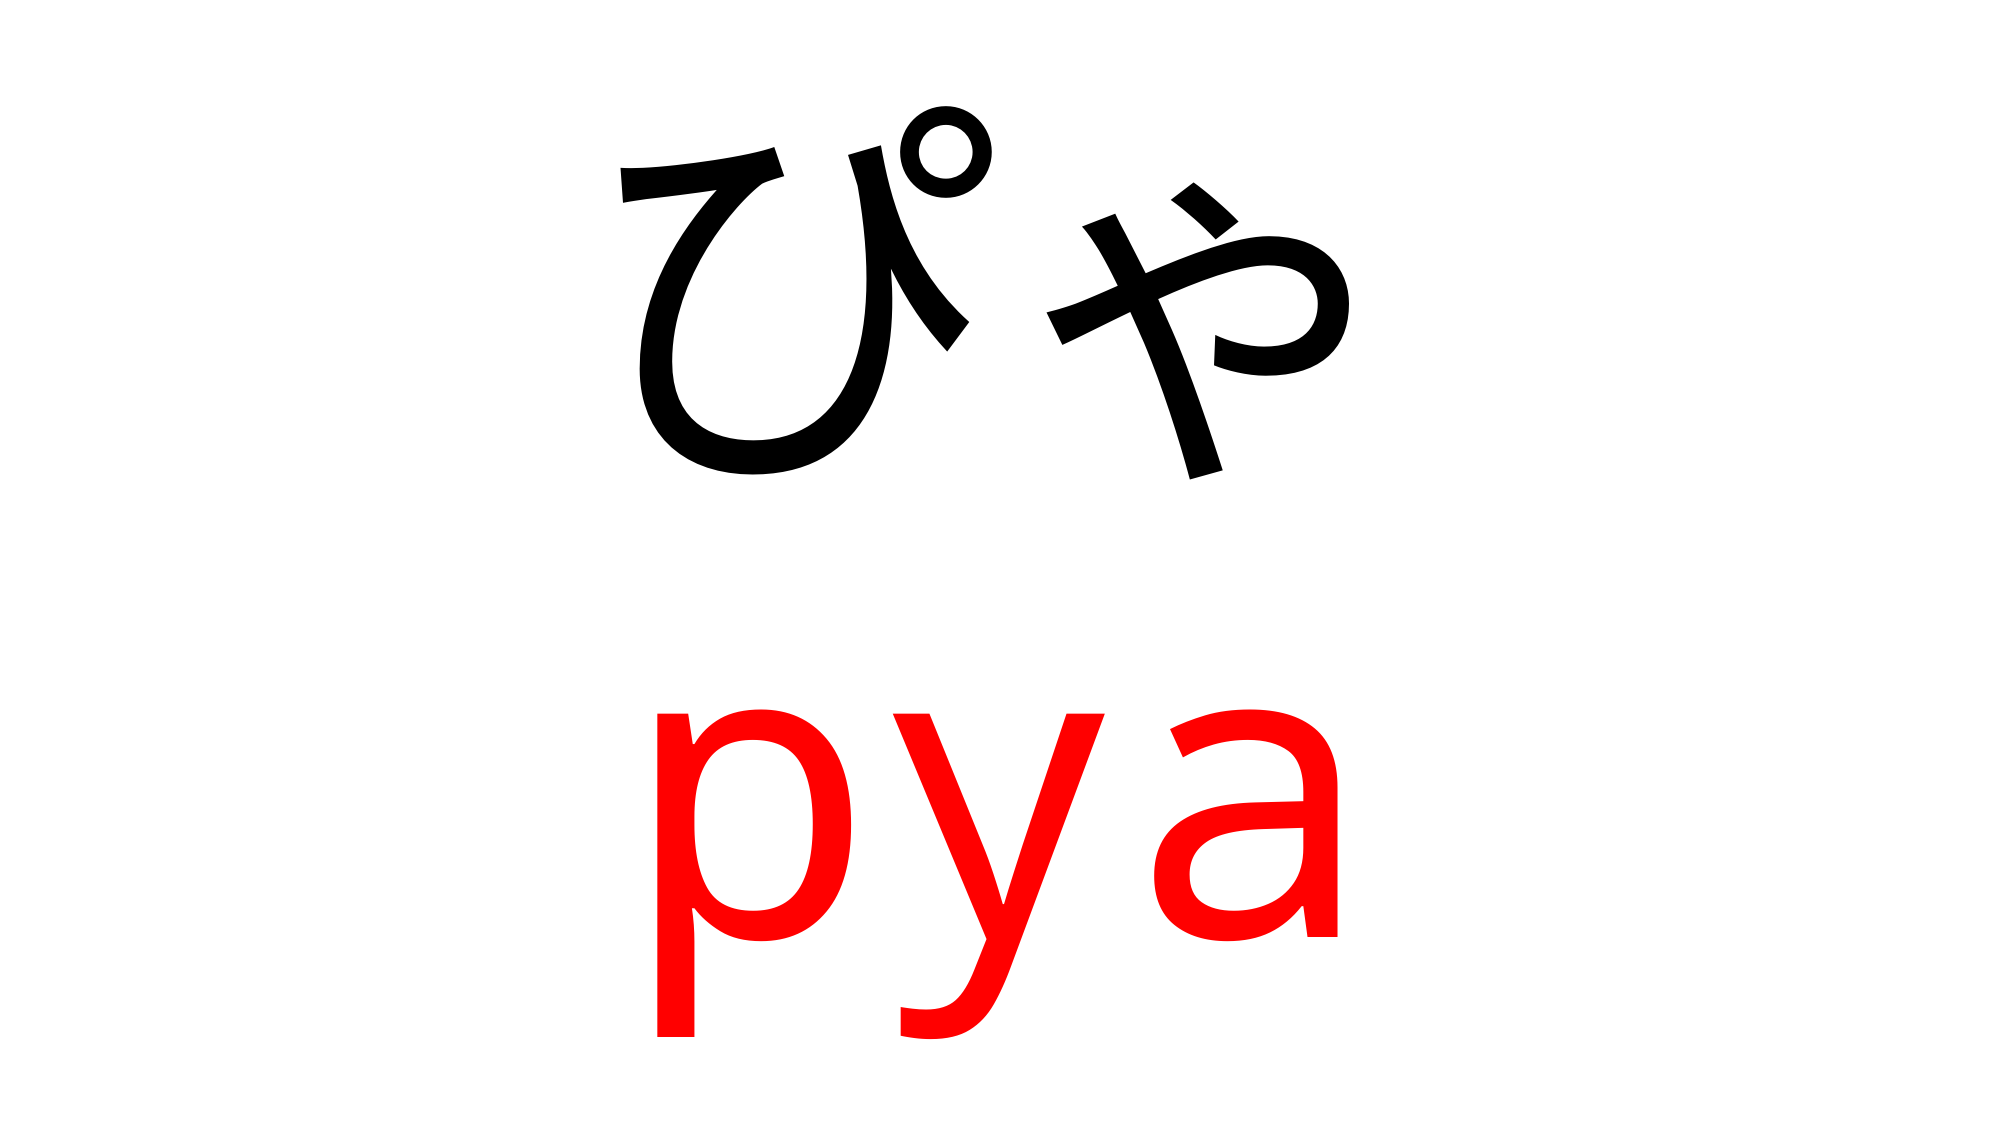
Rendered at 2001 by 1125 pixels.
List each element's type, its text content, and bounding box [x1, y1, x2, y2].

title ぴゃ [249, 71, 1750, 545]
text_box pya [249, 562, 1750, 1036]
